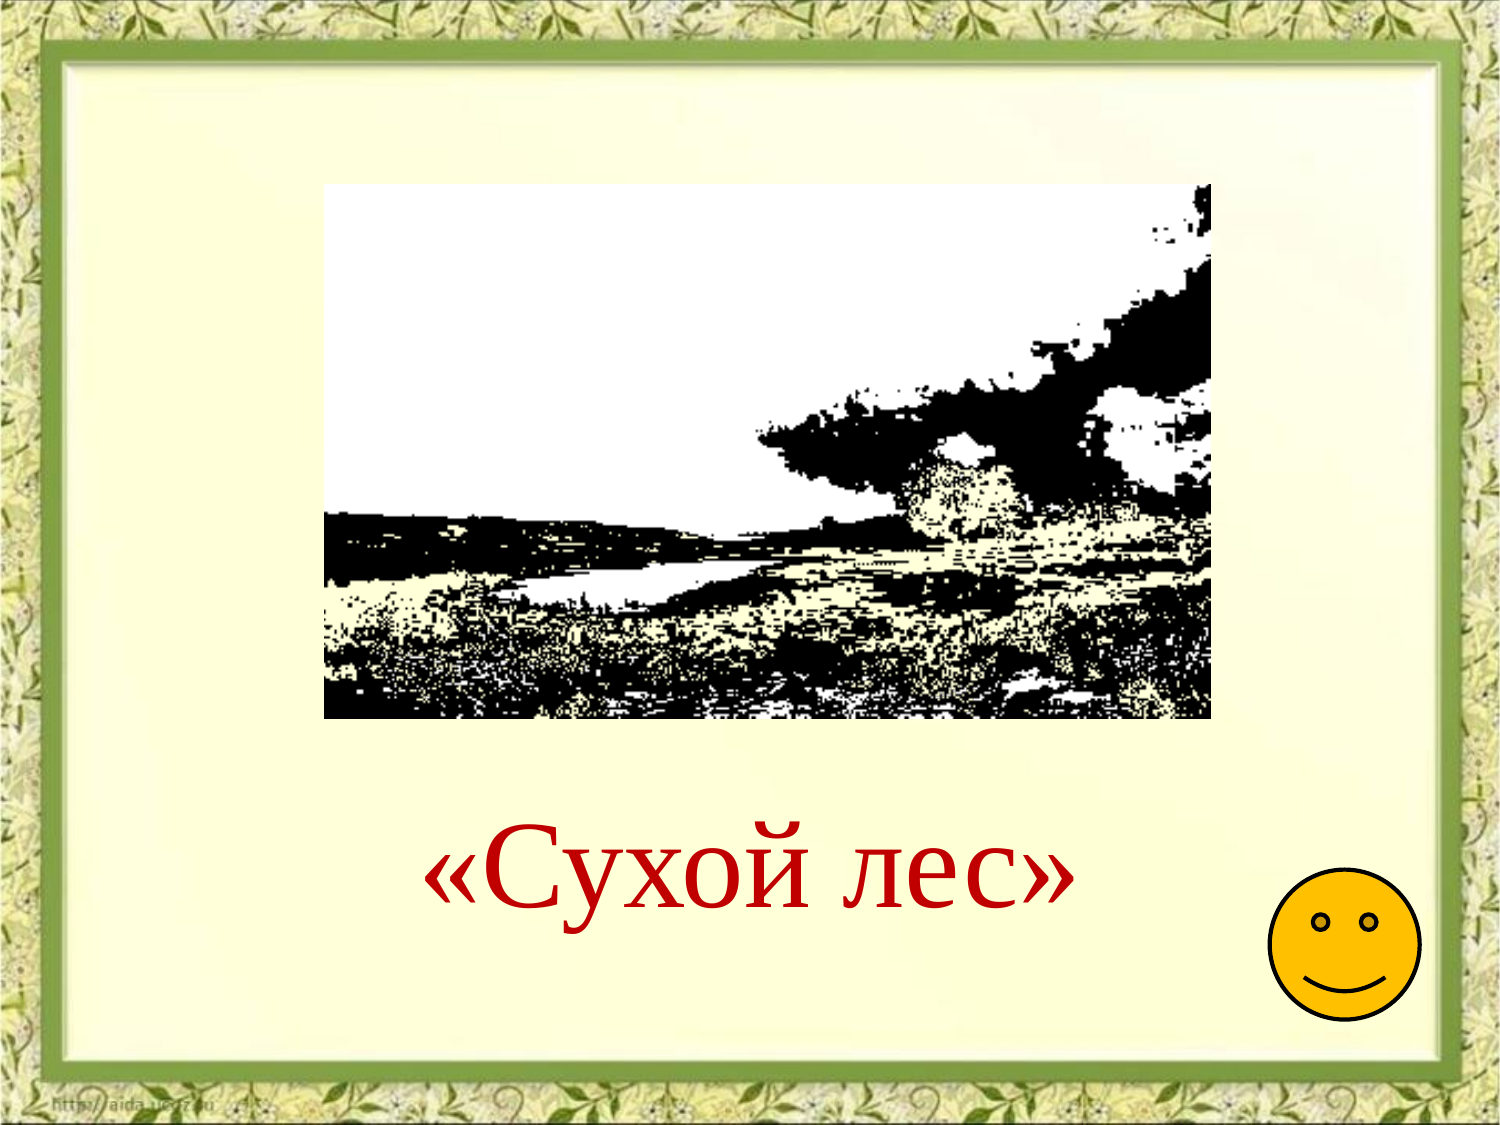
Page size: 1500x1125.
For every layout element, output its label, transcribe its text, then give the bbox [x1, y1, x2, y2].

picture [0, 0, 1500, 1125]
text_box [1267, 867, 1422, 1022]
text_box «Сухой лес» [360, 775, 1140, 940]
